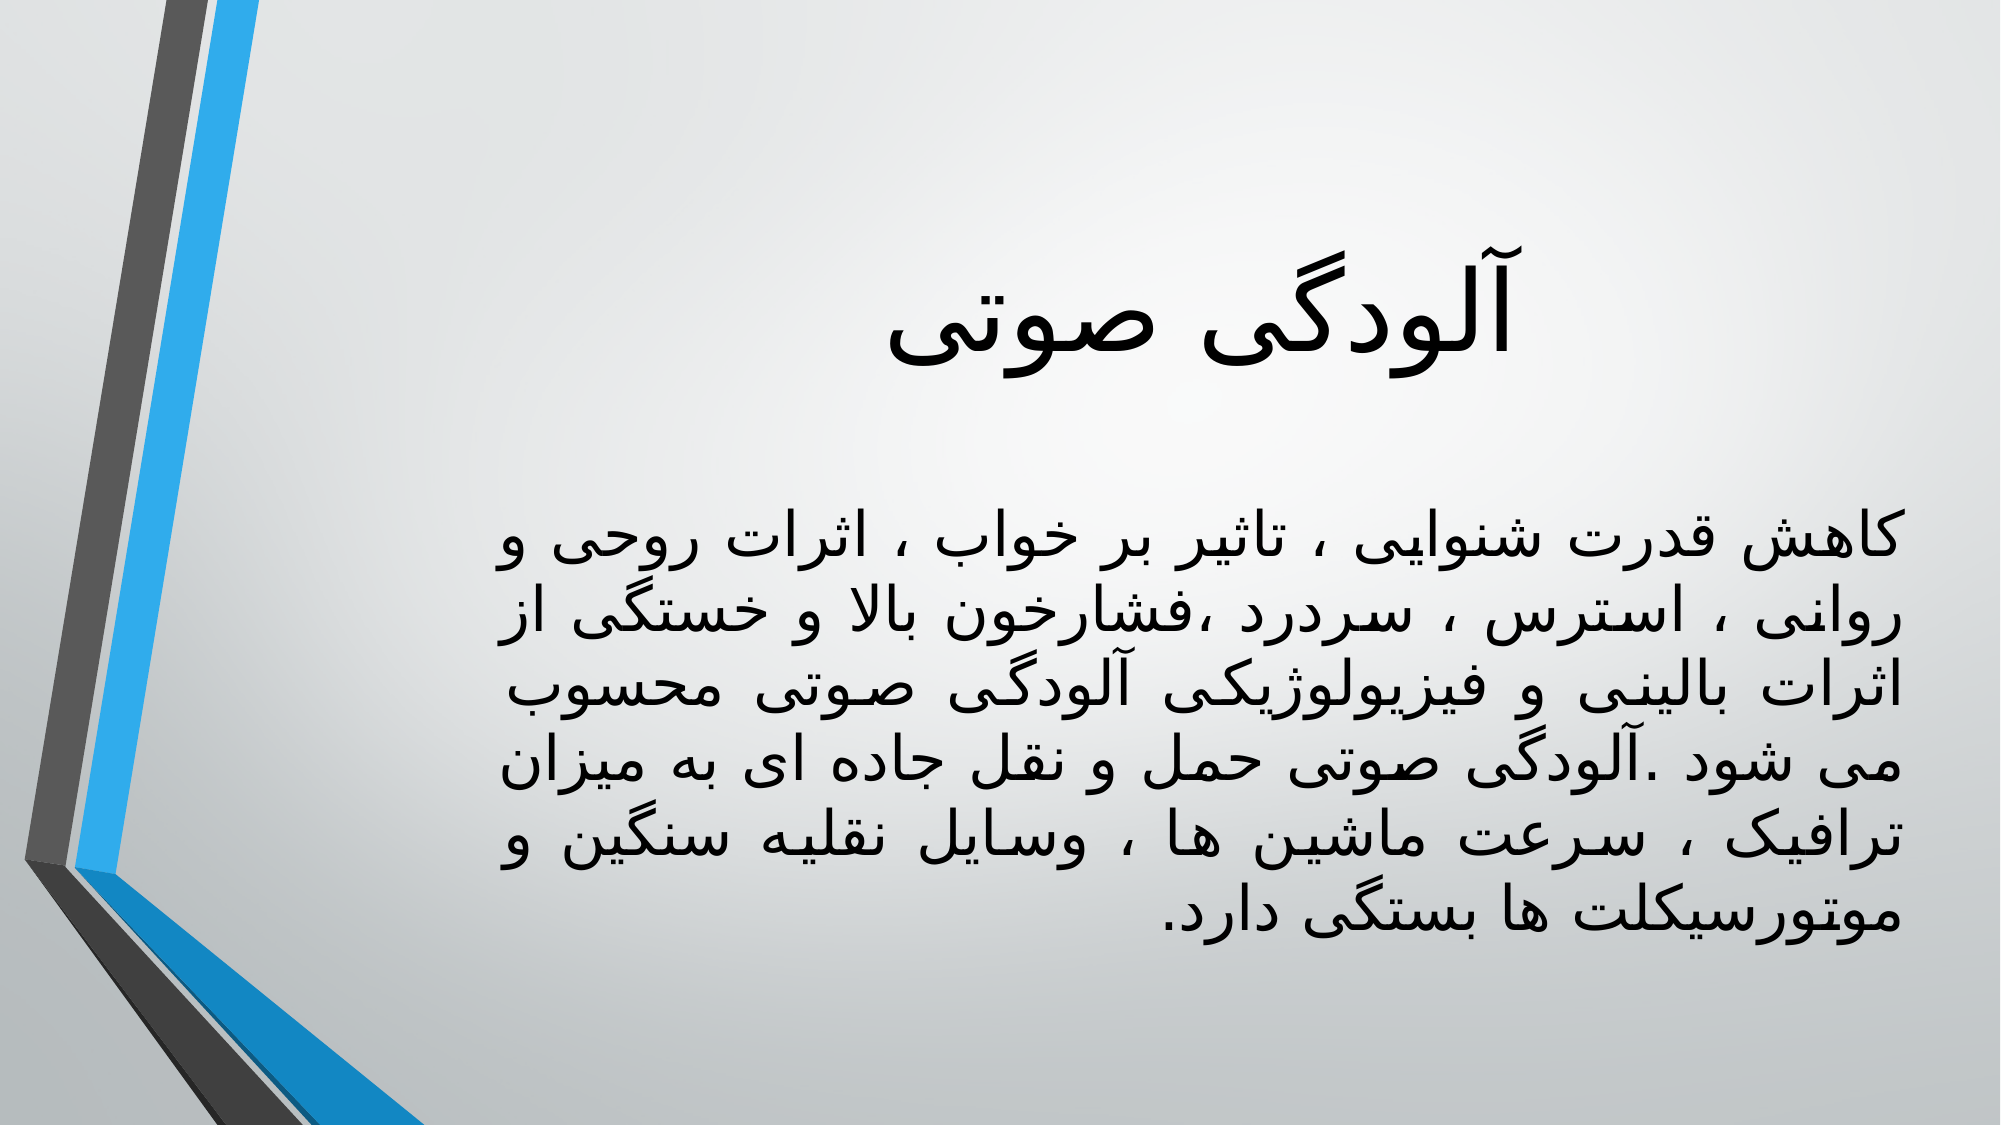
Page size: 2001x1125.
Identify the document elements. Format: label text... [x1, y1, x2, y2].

list آلودگی صوتی کاهش قدرت شنوایی ، تاثیر بر خواب ، اثرات روحی و روانی ، استرس ، سردرد ،فشارخون بالا و خستگی از اثرات بالینی و فیزیولوژیکی آلودگی صوتی محسوب می شود .آلودگی صوتی حمل و نقل جاده ای به میزان ترافیک ، سرعت ماشین ها ، وسایل نقلیه سنگین و موتورسیکلت ها بستگی دارد. [481, 183, 1920, 999]
